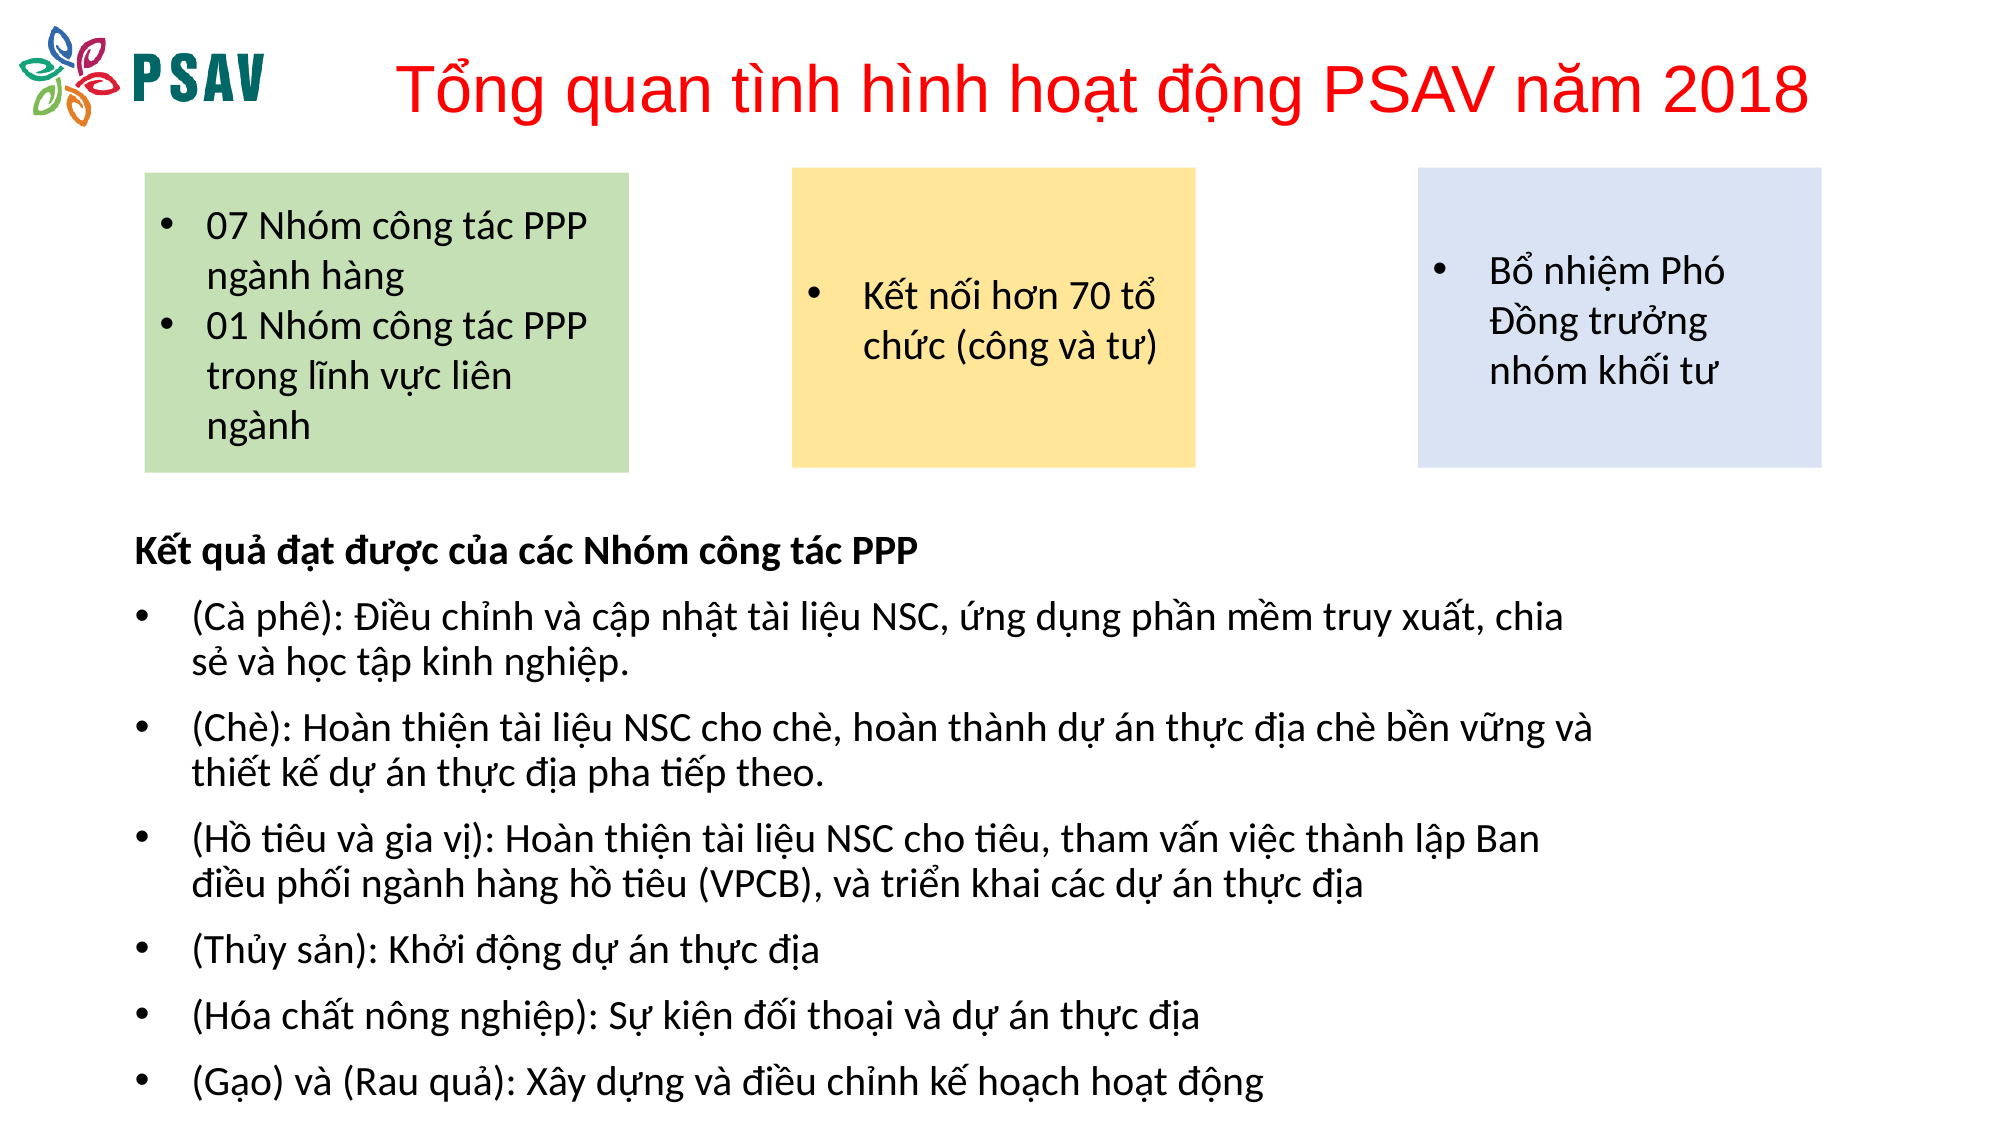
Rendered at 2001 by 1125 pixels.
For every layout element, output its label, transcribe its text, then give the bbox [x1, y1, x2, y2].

text_box 07 Nhóm công tác PPP ngành hàng 01 Nhóm công tác PPP trong lĩnh vực liên ngành [144, 172, 629, 473]
picture [18, 26, 270, 127]
text_box Bổ nhiệm Phó Đồng trưởng nhóm khối tư [1417, 167, 1822, 468]
title Tổng quan tình hình hoạt động PSAV năm 2018 [362, 0, 1863, 135]
subtitle Kết quả đạt được của các Nhóm công tác PPP (Cà phê): Điều chỉnh và cập nhật tài liệu NSC, ứng dụng phần mềm truy xuất, chia sẻ và học tập kinh nghiệp. (Chè): Hoàn thiện tài liệu NSC cho chè, hoàn thành dự án thực địa chè bền vững và thiết kế dự án thực địa pha tiếp theo. (Hồ tiêu và gia vị): Hoàn thiện tài liệu NSC cho tiêu, tham vấn việc thành lập Ban điều phối ngành hàng hồ tiêu (VPCB), và triển khai các dự án thực địa (Thủy sản): Khởi động dự án thực địa (Hóa chất nông nghiệp): Sự kiện đối thoại và dự án thực địa (Gạo) và (Rau quả): Xây dựng và điều chỉnh kế hoạch hoạt động [119, 521, 1620, 793]
text_box Kết nối hơn 70 tổ chức (công và tư) [792, 167, 1196, 468]
